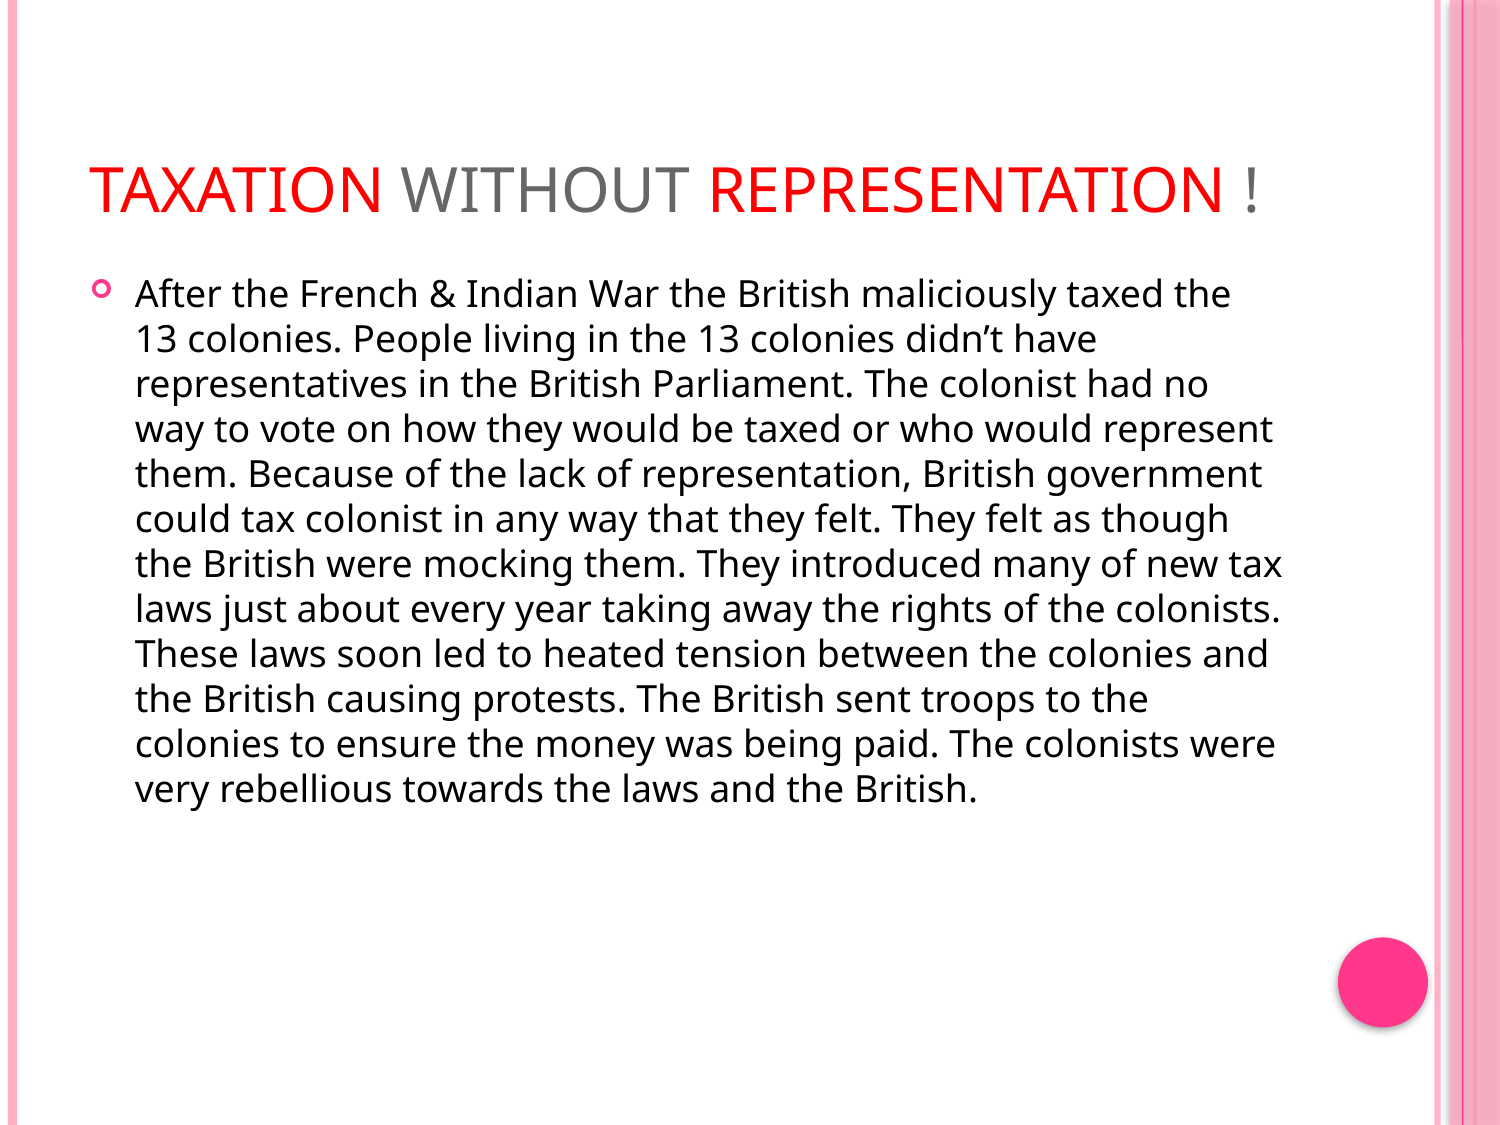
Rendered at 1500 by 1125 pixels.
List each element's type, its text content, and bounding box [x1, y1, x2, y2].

title TAXATION without Representation ! [75, 45, 1300, 233]
list After the French & Indian War the British maliciously taxed the 13 colonies. People living in the 13 colonies didn’t have representatives in the British Parliament. The colonist had no way to vote on how they would be taxed or who would represent them. Because of the lack of representation, British government could tax colonist in any way that they felt. They felt as though the British were mocking them. They introduced many of new tax laws just about every year taking away the rights of the colonists. These laws soon led to heated tension between the colonies and the British causing protests. The British sent troops to the colonies to ensure the money was being paid. The colonists were very rebellious towards the laws and the British. [75, 262, 1300, 1062]
